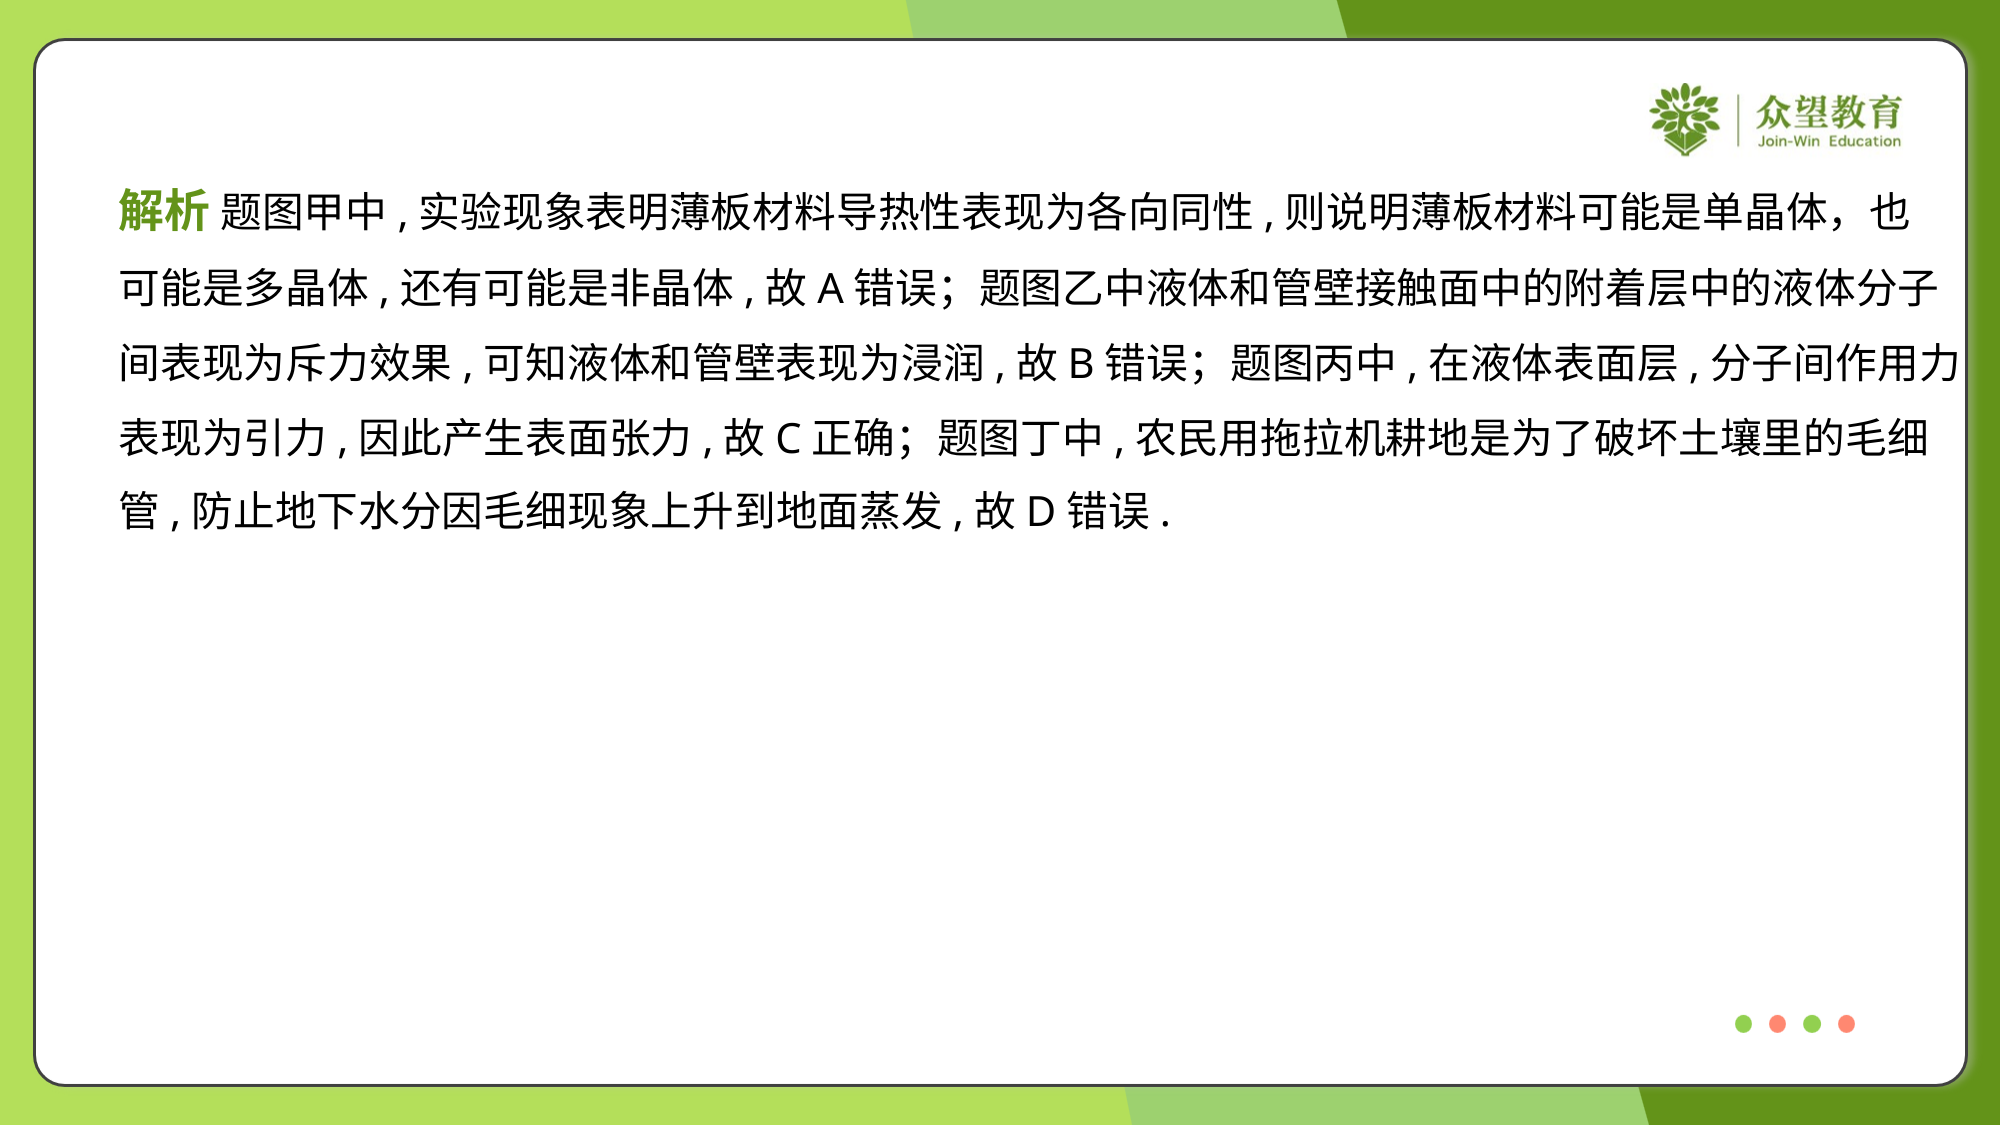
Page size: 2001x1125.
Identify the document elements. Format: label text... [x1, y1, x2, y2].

text_box 解析 题图甲中,实验现象表明薄板材料导热性表现为各向同性,则说明薄板材料可能是单晶体，也 可能是多晶体,还有可能是非晶体,故A错误；题图乙中液体和管壁接触面中的附着层中的液体分子 间表现为斥力效果,可知液体和管壁表现为浸润,故B错误；题图丙中,在液体表面层,分子间作用力 表现为引力,因此产生表面张力,故C正确；题图丁中,农民用拖拉机耕地是为了破坏土壤里的毛细 管,防止地下水分因毛细现象上升到地面蒸发,故D错误. [118, 159, 1883, 527]
picture [0, 0, 2000, 1125]
